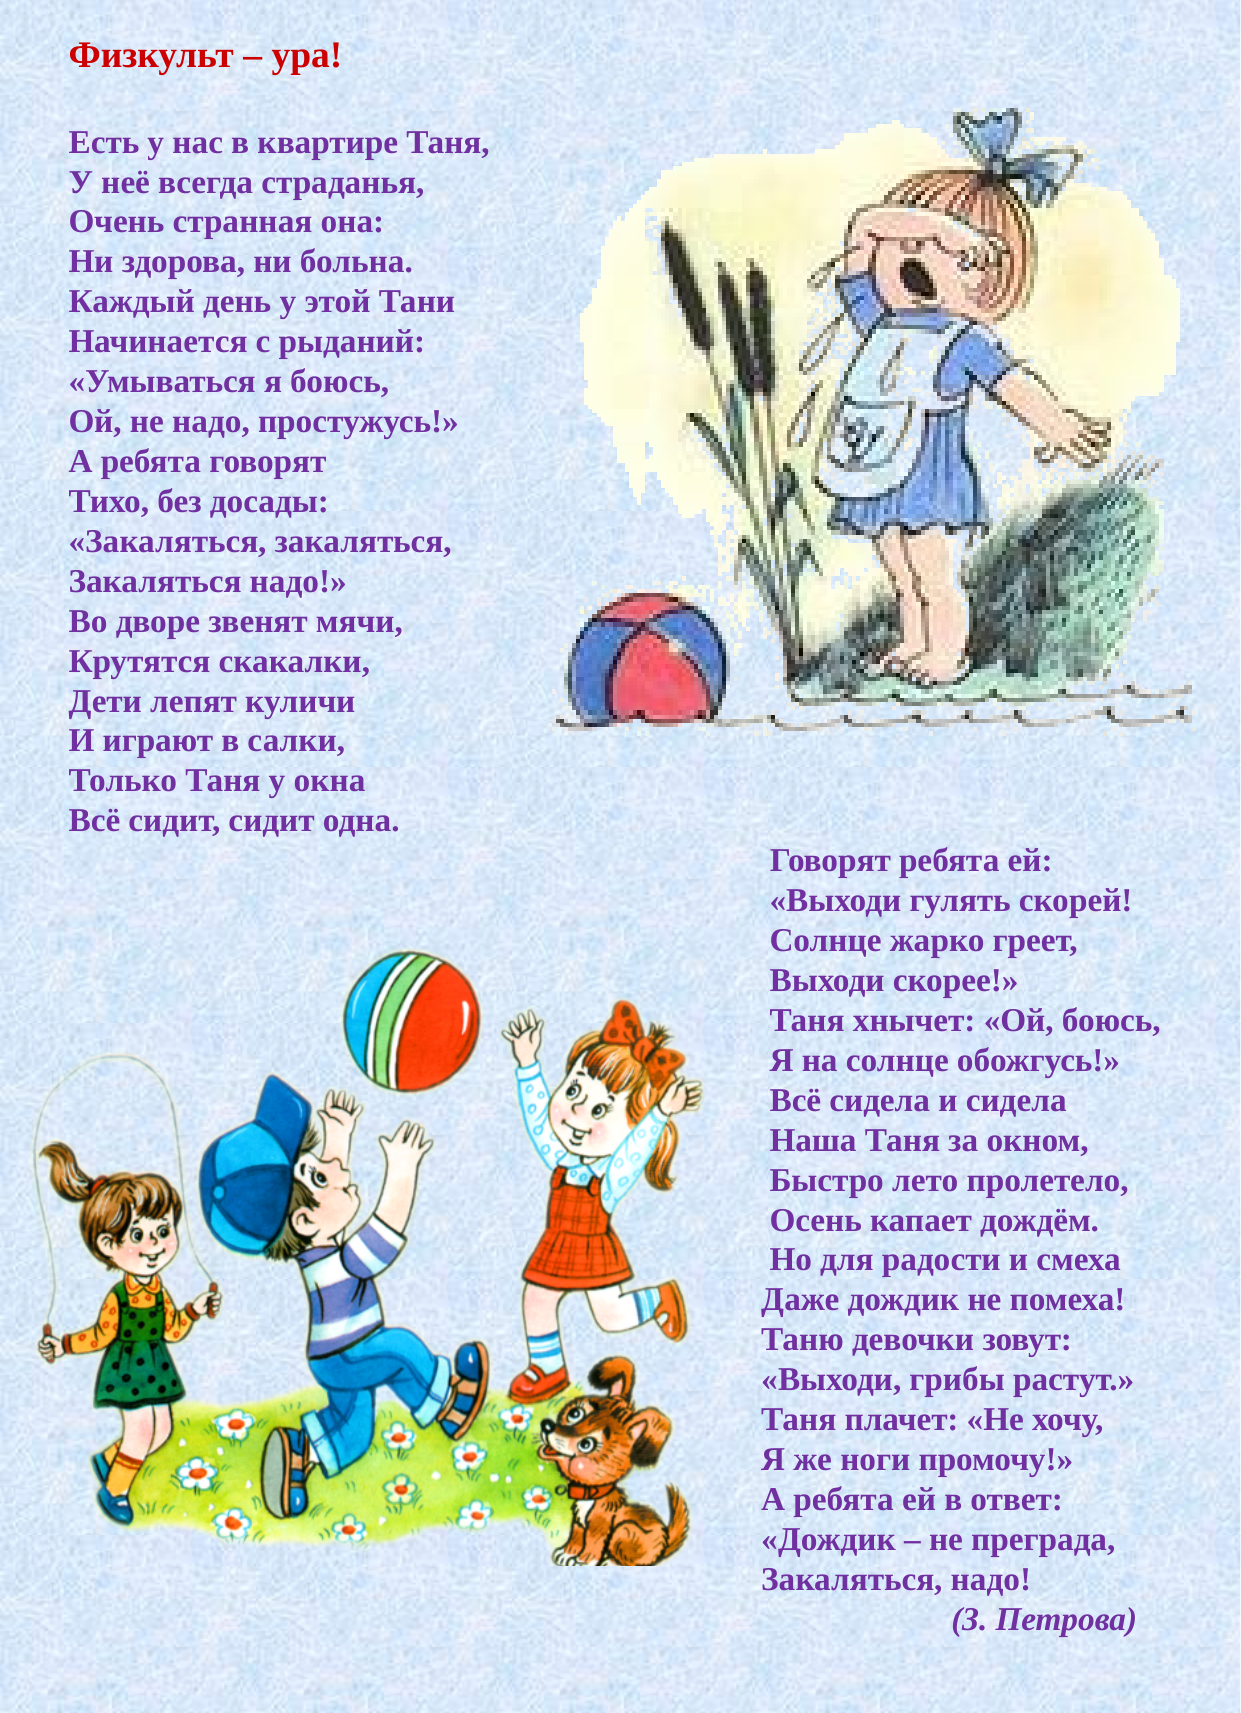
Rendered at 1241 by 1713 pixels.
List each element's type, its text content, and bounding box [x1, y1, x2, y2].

text_box Физкульт – ура! Есть у нас в квартире Таня, У неё всегда страданья, Очень странная она: Ни здорова, ни больна. Каждый день у этой Тани Начинается с рыданий: «Умываться я боюсь, Ой, не надо, простужусь!» А ребята говорят Тихо, без досады: «Закаляться, закаляться, Закаляться надо!» Во дворе звенят мячи, Крутятся скакалки, Дети лепят куличи И играют в салки, Только Таня у окна Всё сидит, сидит одна. Говорят ребята ей: «Выходи гулять скорей! Солнце жарко греет, Выходи скорее!» Таня хнычет: «Ой, боюсь, Я на солнце обожгусь!» Всё сидела и сидела Наша Таня за окном, Быстро лето пролетело, Осень капает дождём. Но для радости и смеха Даже дождик не помеха! Таню девочки зовут: «Выходи, грибы растут.» Таня плачет: «Не хочу, Я же ноги промочу!» А ребята ей в ответ: «Дождик – не преграда, Закаляться, надо! (З. Петрова) [51, 21, 1189, 1713]
picture [0, 0, 1241, 1713]
